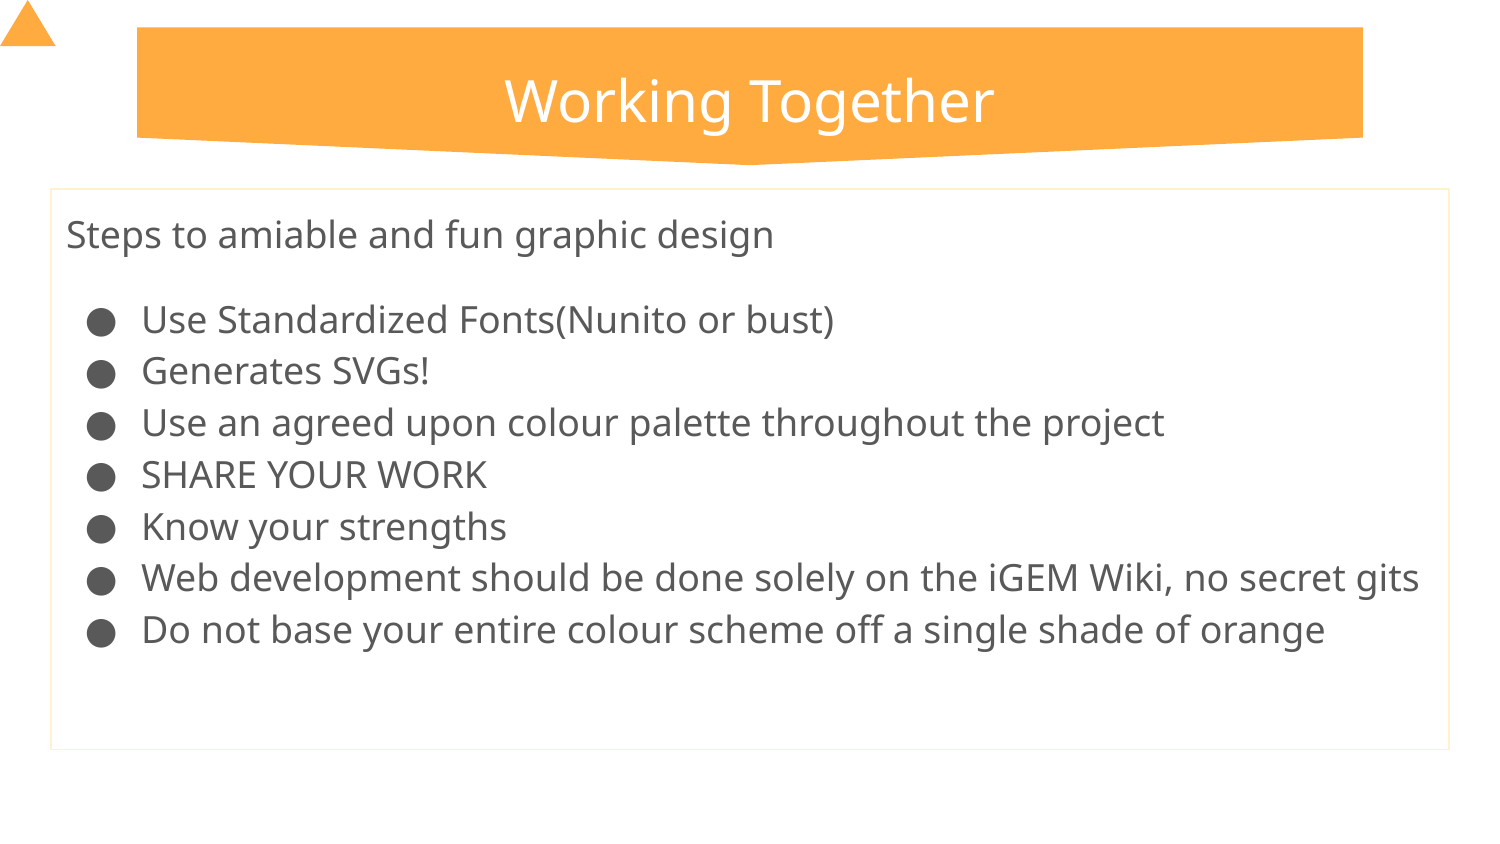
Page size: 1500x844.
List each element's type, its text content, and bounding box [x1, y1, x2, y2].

title Working Together [51, 49, 1449, 144]
text_box [137, 27, 1363, 49]
text_box [279, 144, 1221, 166]
text_box [0, 0, 56, 47]
list Steps to amiable and fun graphic design Use Standardized Fonts(Nunito or bust) Generates SVGs! Use an agreed upon colour palette throughout the project SHARE YOUR WORK Know your strengths Web development should be done solely on the iGEM Wiki, no secret gits Do not base your entire colour scheme off a single shade of orange [51, 189, 1449, 750]
